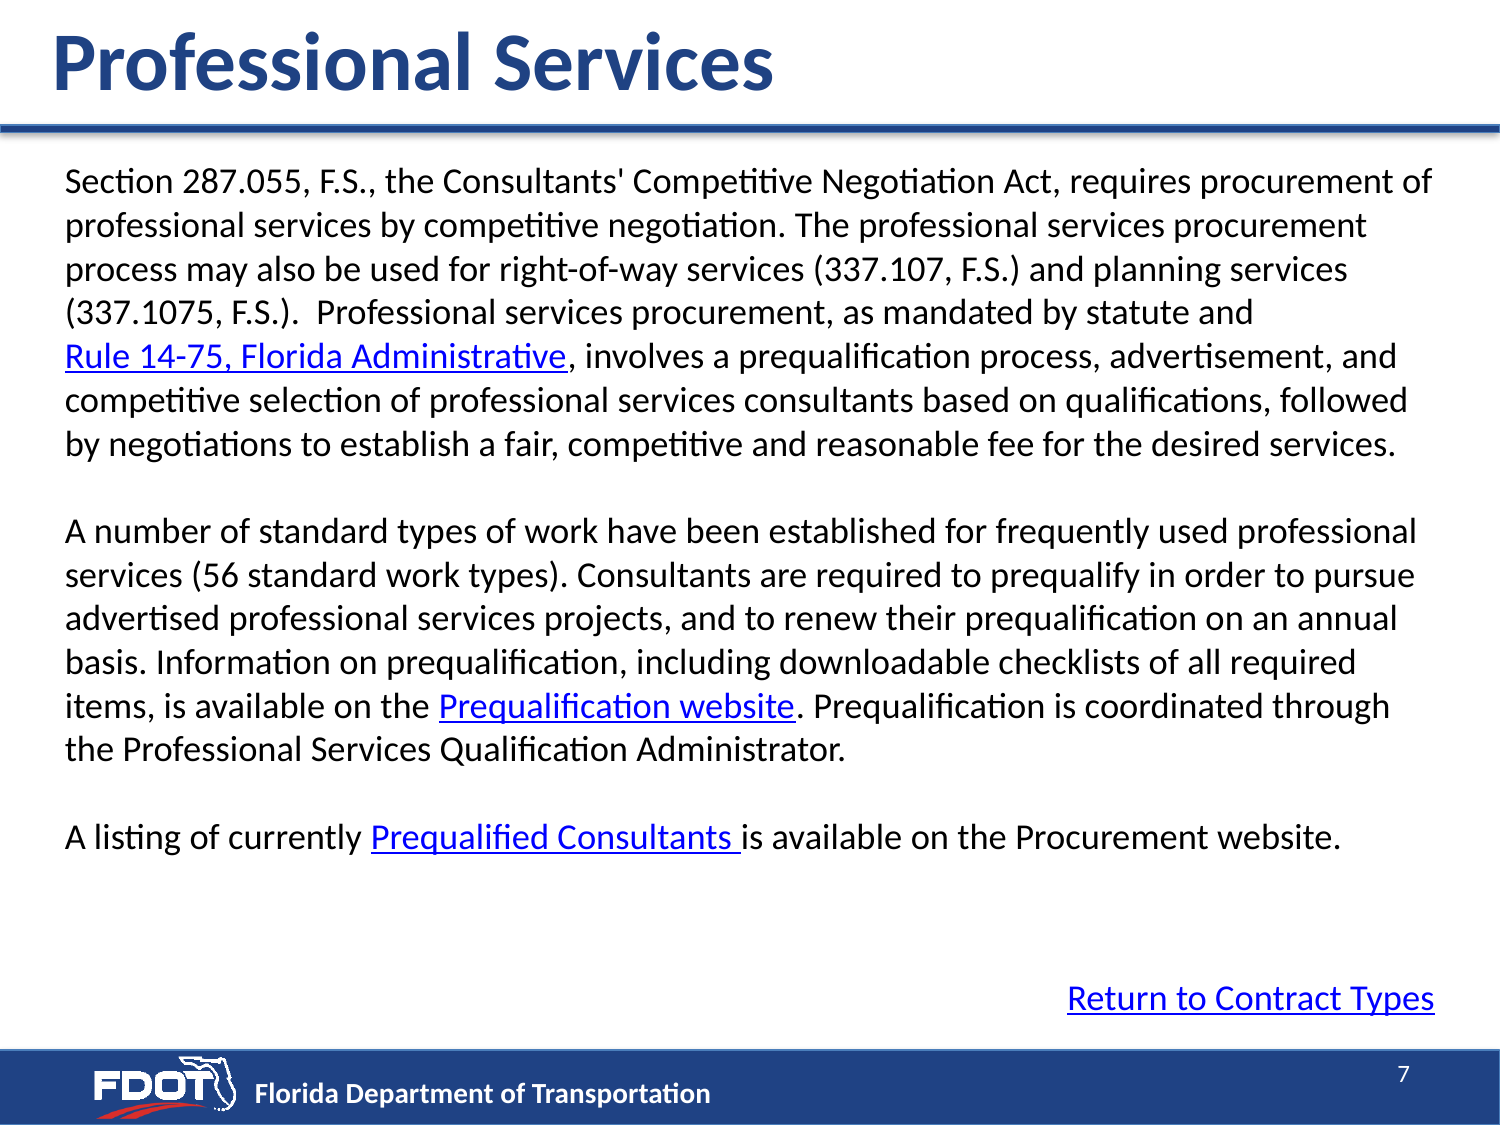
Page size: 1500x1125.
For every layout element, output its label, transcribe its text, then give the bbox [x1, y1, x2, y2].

text_box Florida Department of Transportation [246, 1067, 1438, 1117]
text_box Professional Services [37, 0, 1400, 115]
picture [89, 1053, 241, 1122]
text_box [244, 1049, 1500, 1125]
text_box Section 287.055, F.S., the Consultants' Competitive Negotiation Act, requires procurement of professional services by competitive negotiation. The professional services procurement process may also be used for right-of-way services (337.107, F.S.) and planning services (337.1075, F.S.). Professional services procurement, as mandated by statute and Rule 14-75, Florida Administrative, involves a prequalification process, advertisement, and competitive selection of professional services consultants based on qualifications, followed by negotiations to establish a fair, competitive and reasonable fee for the desired services. A number of standard types of work have been established for frequently used professional services (56 standard work types). Consultants are required to prequalify in order to pursue advertised professional services projects, and to renew their prequalification on an annual basis. Information on prequalification, including downloadable checklists of all required items, is available on the Prequalification website. Prequalification is coordinated through the Professional Services Qualification Administrator. A listing of currently Prequalified Consultants is available on the Procurement website. Return to Contract Types [50, 149, 1450, 1025]
text_box [0, 1049, 1074, 1125]
slide_number 7 [1074, 1042, 1425, 1103]
text_box [0, 124, 1500, 133]
